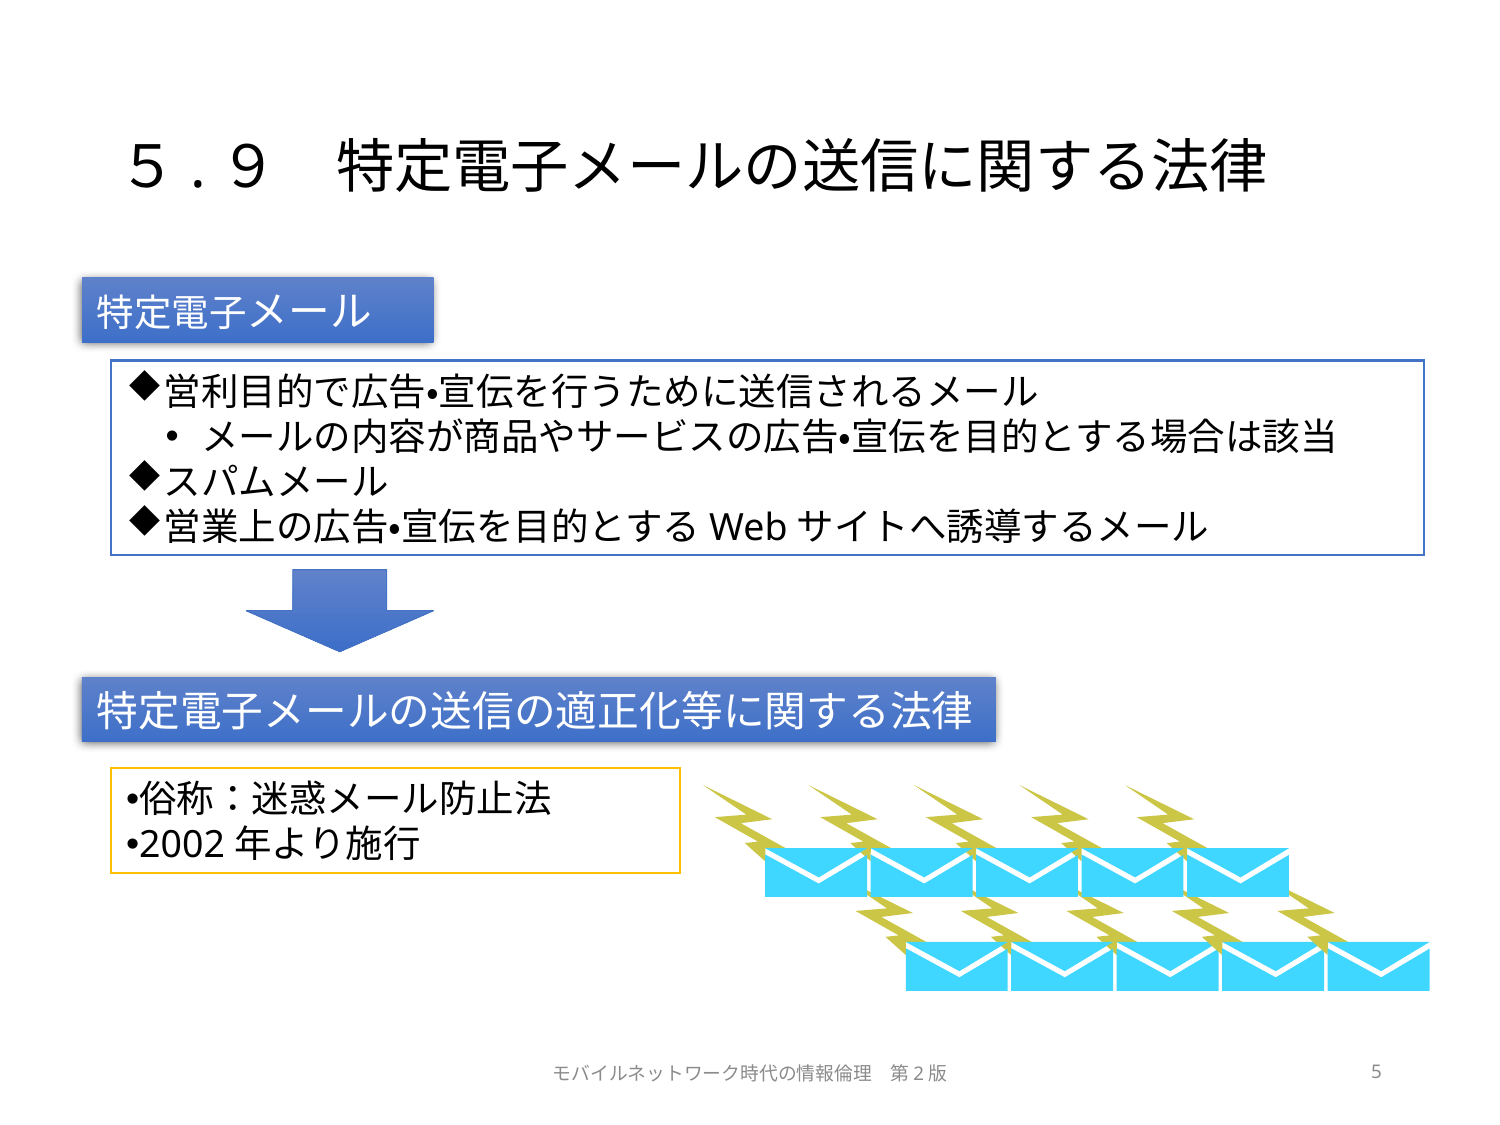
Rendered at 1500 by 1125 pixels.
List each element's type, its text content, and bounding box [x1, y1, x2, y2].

picture [703, 785, 1430, 991]
title ５.９ 特定電子メールの送信に関する法律 [103, 59, 1397, 278]
text_box 特定電子メールの送信の適正化等に関する法律 [81, 677, 996, 742]
text_box 営利目的で広告・宣伝を行うために送信されるメール メールの内容が商品やサービスの広告・宣伝を目的とする場合は該当 スパムメール 営業上の広告・宣伝を目的とするWebサイトへ誘導するメール [110, 359, 1425, 556]
footer モバイルネットワーク時代の情報倫理 第2版 [496, 1042, 1004, 1103]
text_box [245, 569, 434, 653]
slide_number 5 [1059, 1042, 1397, 1103]
text_box 俗称：迷惑メール防止法 2002年より施行 [110, 767, 681, 874]
text_box 特定電子メール [82, 277, 434, 343]
